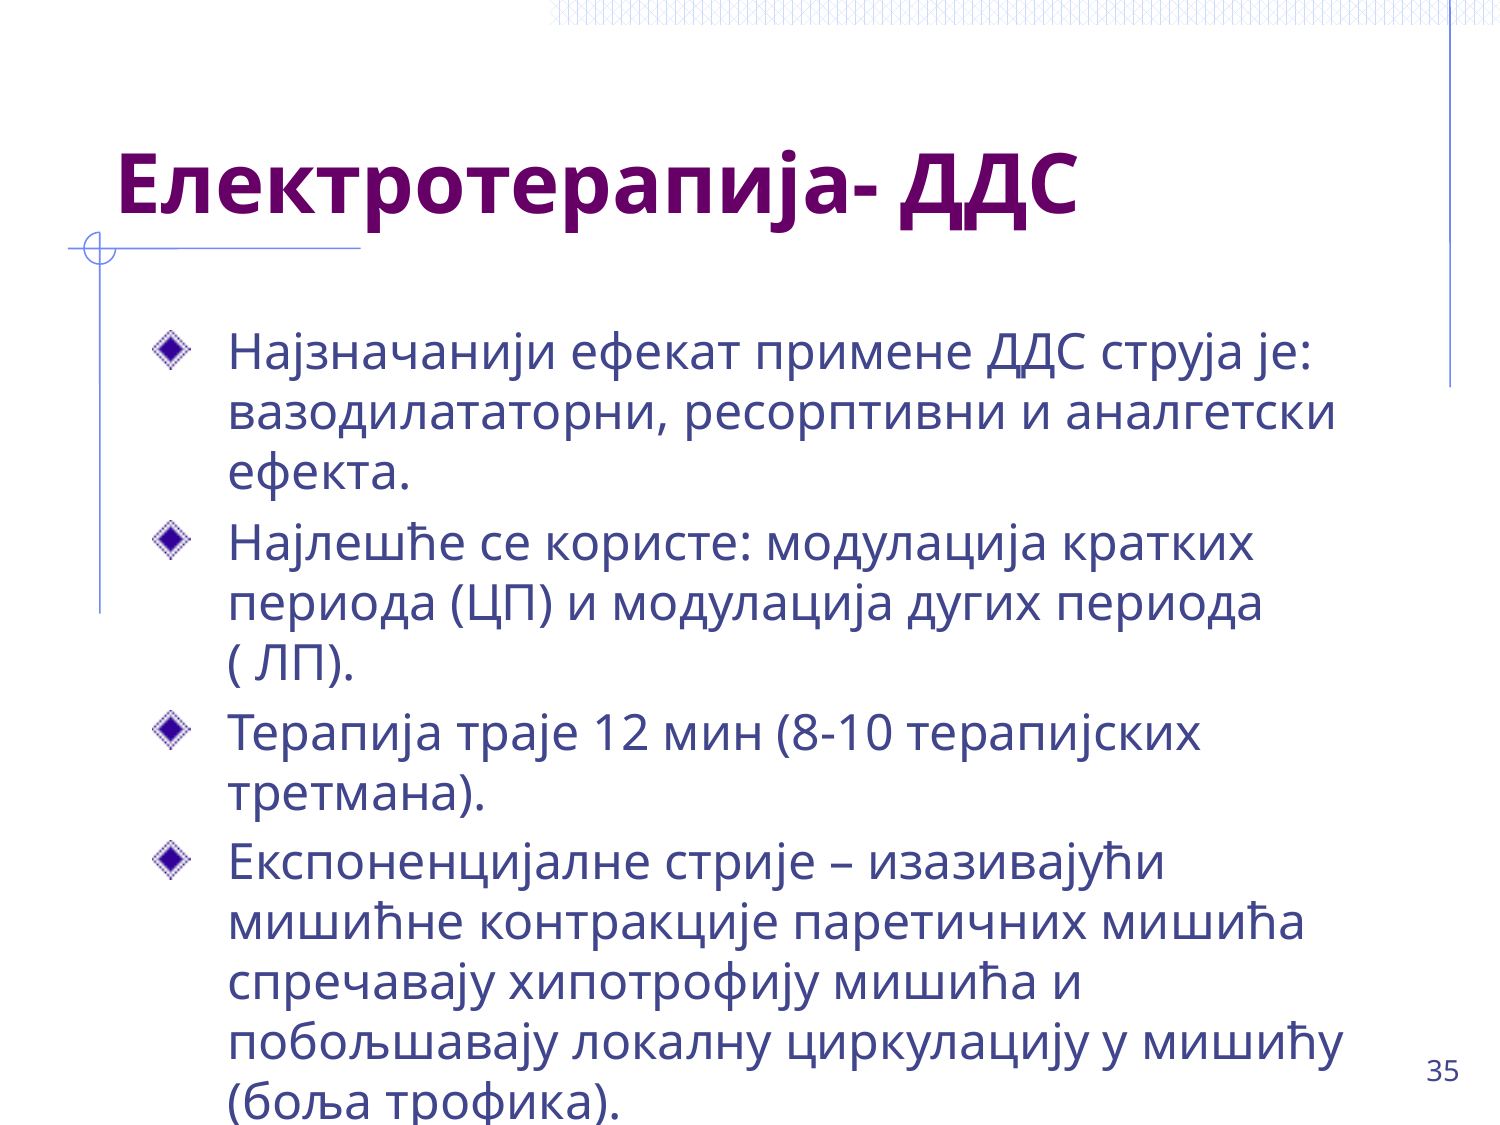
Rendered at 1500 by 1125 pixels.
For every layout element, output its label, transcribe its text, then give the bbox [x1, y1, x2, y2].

list Најзначанији ефекат примене ДДС струја је: вазодилататорни, ресорптивни и аналгетски ефекта. Најлешће се користе: модулација кратких периода (ЦП) и модулација дугих периода ( ЛП). Терапија траје 12 мин (8-10 терапијских третмана). Експоненцијалне стрије – изазивајући мишићне контракције паретичних мишића спречавају хипотрофију мишића и побољшавају локалну циркулацију у мишићу (боља трофика). [137, 312, 1413, 988]
slide_number 35 [1162, 1025, 1475, 1100]
title Електротерапија- ДДС [99, 49, 1376, 238]
picture [152, 840, 191, 880]
picture [152, 330, 191, 370]
picture [152, 520, 191, 560]
picture [152, 710, 191, 750]
